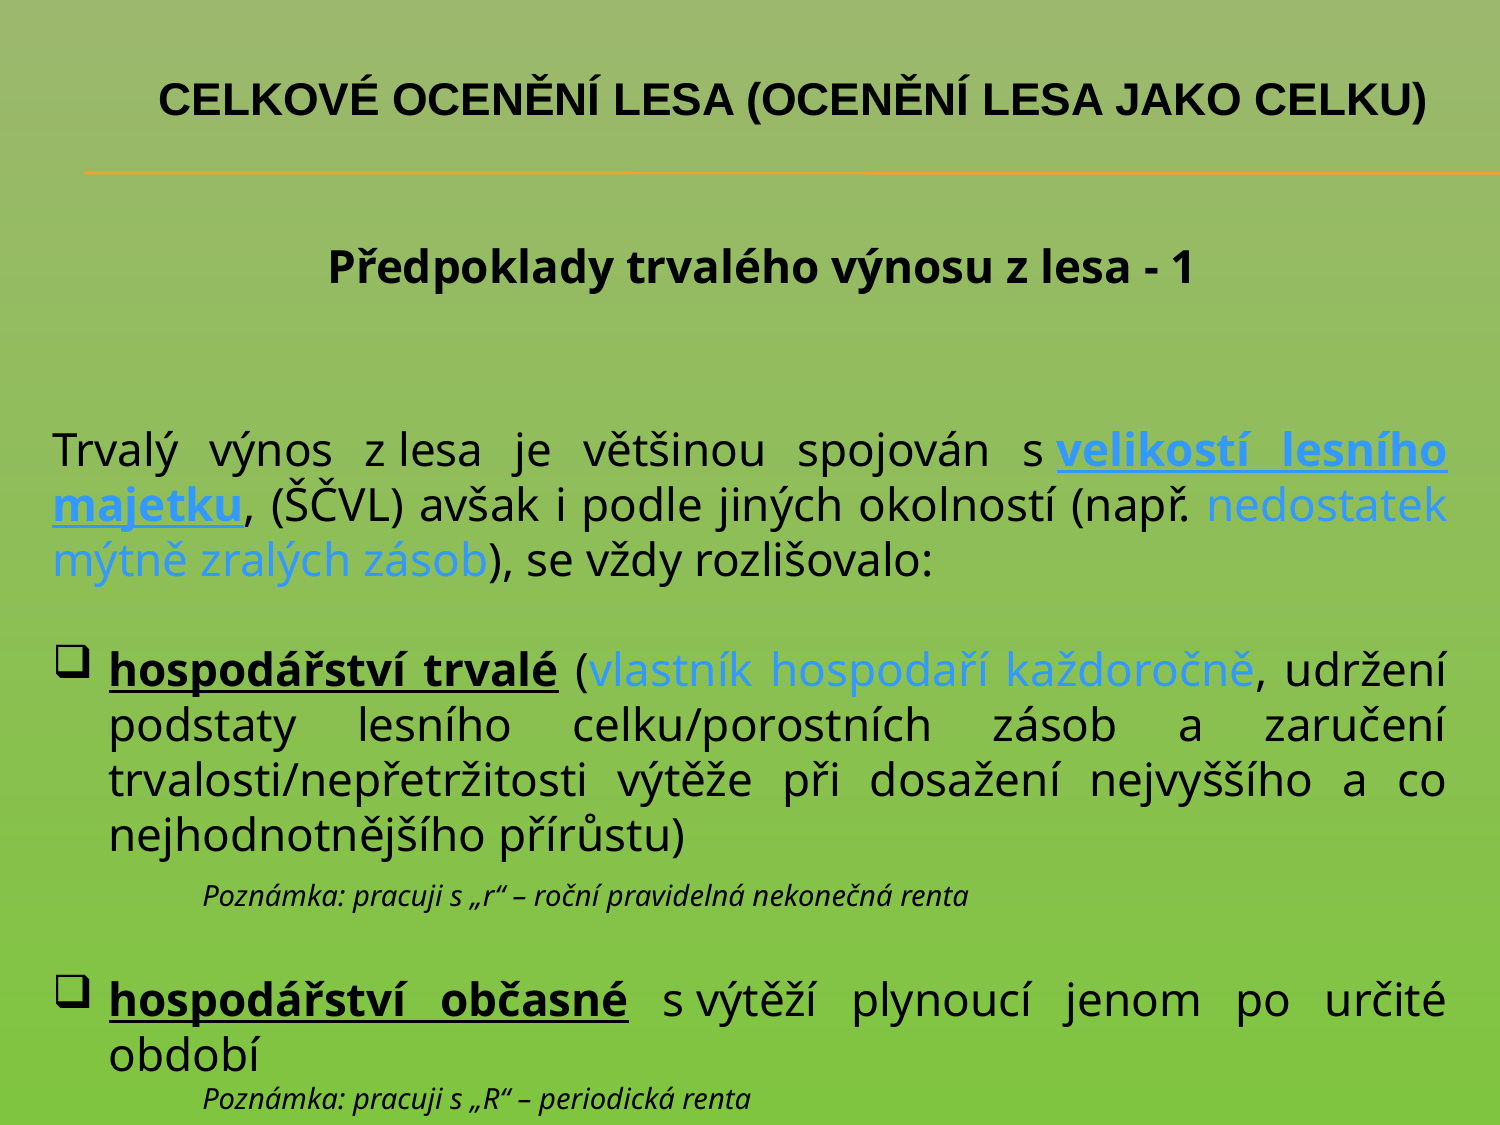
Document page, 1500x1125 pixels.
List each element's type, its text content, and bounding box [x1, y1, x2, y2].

text_box Trvalý výnos z lesa je většinou spojován s velikostí lesního majetku, (ŠČVL) avšak i podle jiných okolností (např. nedostatek mýtně zralých zásob), se vždy rozlišovalo: hospodářství trvalé (vlastník hospodaří každoročně, udržení podstaty lesního celku/porostních zásob a zaručení trvalosti/nepřetržitosti výtěže při dosažení nejvyššího a co nejhodnotnějšího přírůstu) Poznámka: pracuji s „r“ – roční pravidelná nekonečná renta hospodářství občasné s výtěží plynoucí jenom po určité období Poznámka: pracuji s „R“ – periodická renta [37, 413, 1463, 1123]
title CELKOVÉ OCENĚNÍ LESA (OCENĚNÍ LESA JAKO CELKU) [50, 19, 1475, 175]
text_box [49, 190, 1475, 279]
list Předpoklady trvalého výnosu z lesa - 1 [50, 279, 1475, 335]
